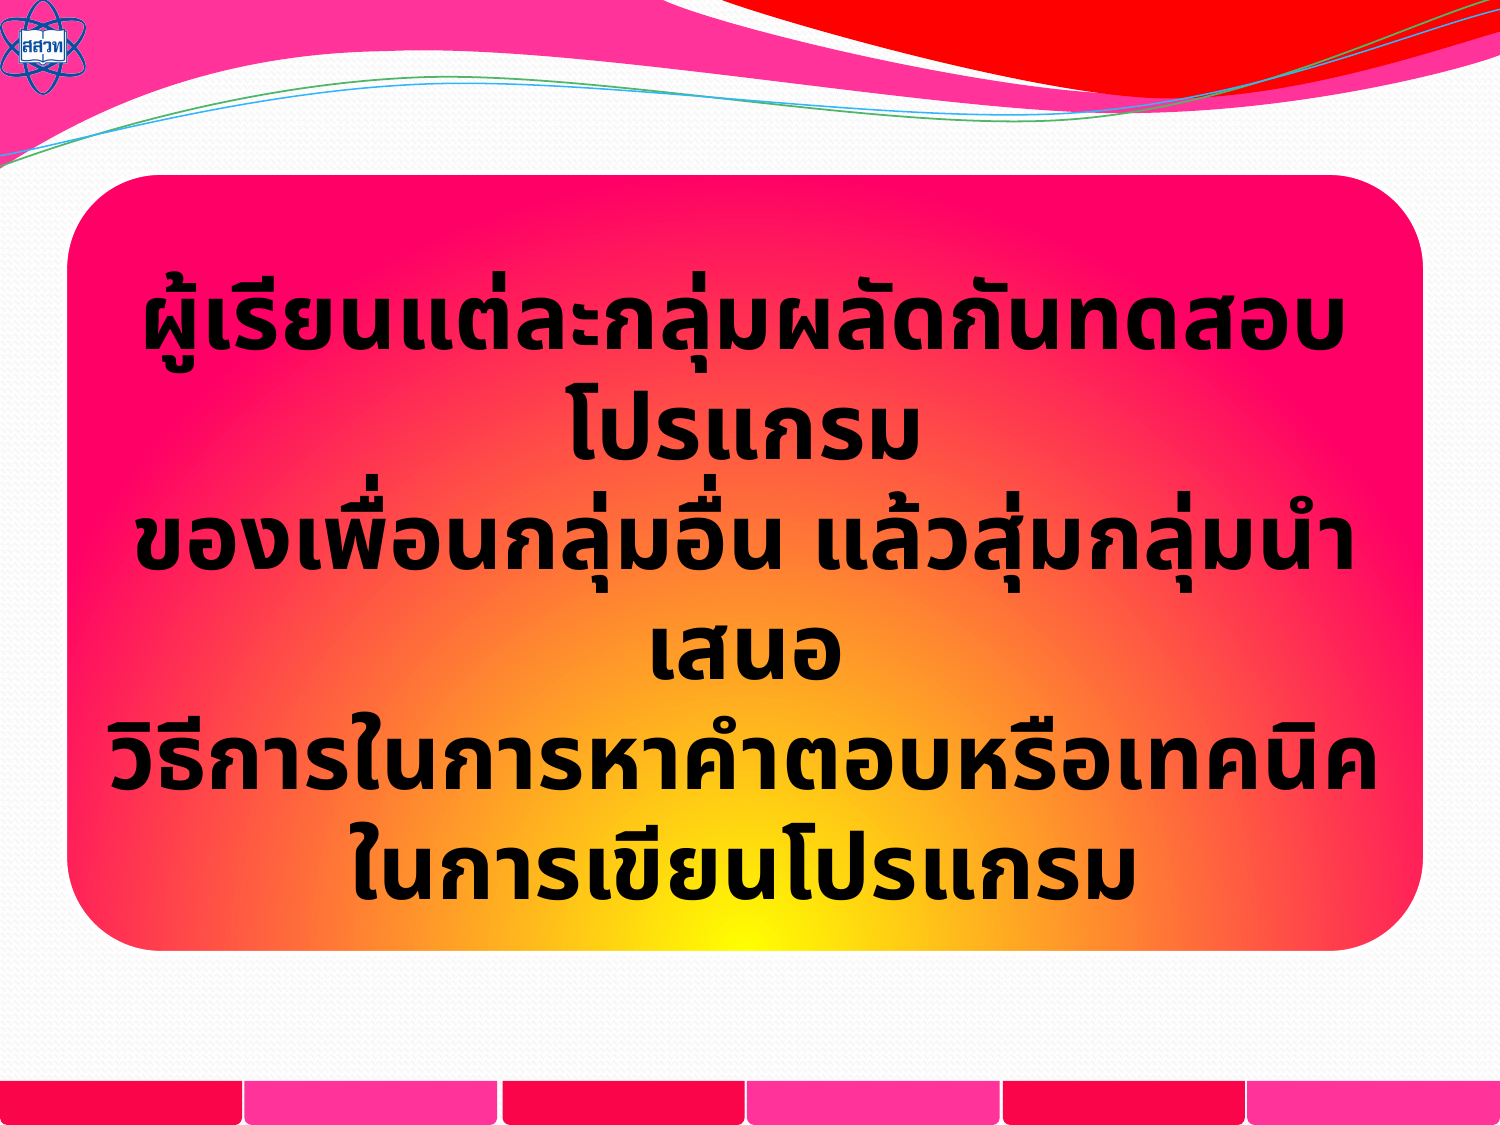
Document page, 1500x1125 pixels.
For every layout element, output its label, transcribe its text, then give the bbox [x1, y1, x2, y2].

text_box ผู้เรียนแต่ละกลุ่มผลัดกันทดสอบโปรแกรม ของเพื่อนกลุ่มอื่น แล้วสุ่มกลุ่มนำเสนอ วิธีการในการหาคำตอบหรือเทคนิค ในการเขียนโปรแกรม [64, 171, 1427, 954]
picture [0, 0, 86, 95]
